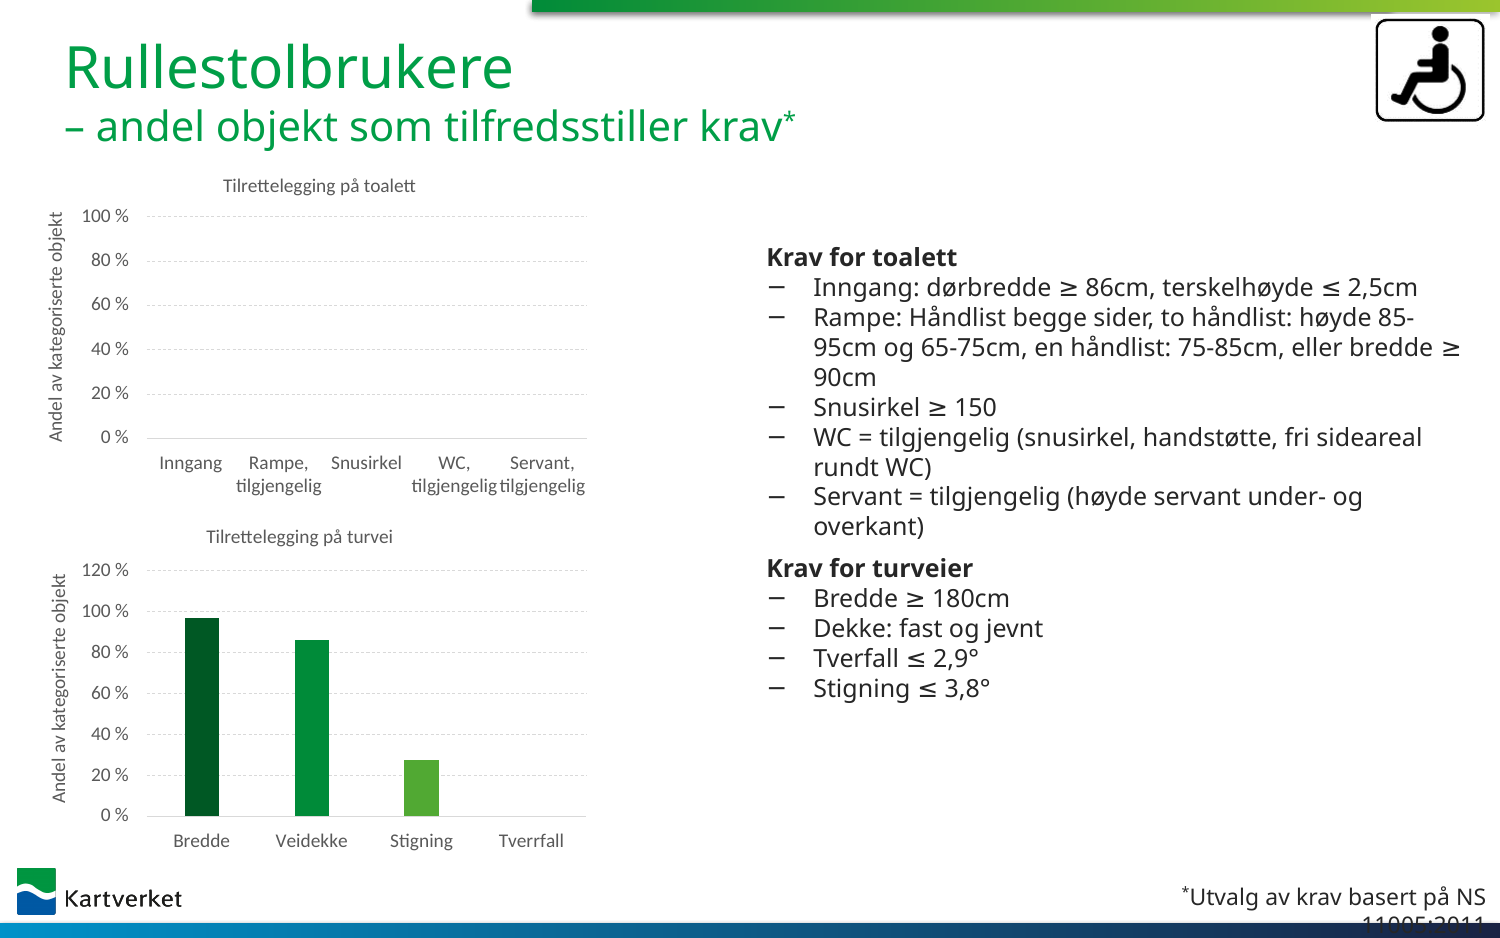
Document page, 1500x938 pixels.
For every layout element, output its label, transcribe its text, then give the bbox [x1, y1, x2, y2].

picture [41, 166, 598, 505]
text_box Krav for toalett Inngang: dørbredde ≥ 86cm, terskelhøyde ≤ 2,5cm Rampe: Håndlist begge sider, to håndlist: høyde 85-95cm og 65-75cm, en håndlist: 75-85cm, eller bredde ≥ 90cm Snusirkel ≥ 150 WC = tilgjengelig (snusirkel, handstøtte, fri sideareal rundt WC) Servant = tilgjengelig (høyde servant under- og overkant) [751, 234, 1483, 545]
text_box Rullestolbrukere – andel objekt som tilfredsstiller krav* [49, 14, 1431, 158]
text_box *Utvalg av krav basert på NS 11005:2011 [1068, 873, 1500, 938]
text_box Krav for turveier Bredde ≥ 180cm Dekke: fast og jevnt Tverfall ≤ 2,9° Stigning ≤ 3,8° [751, 545, 1483, 710]
picture [1371, 13, 1491, 127]
picture [41, 520, 598, 859]
